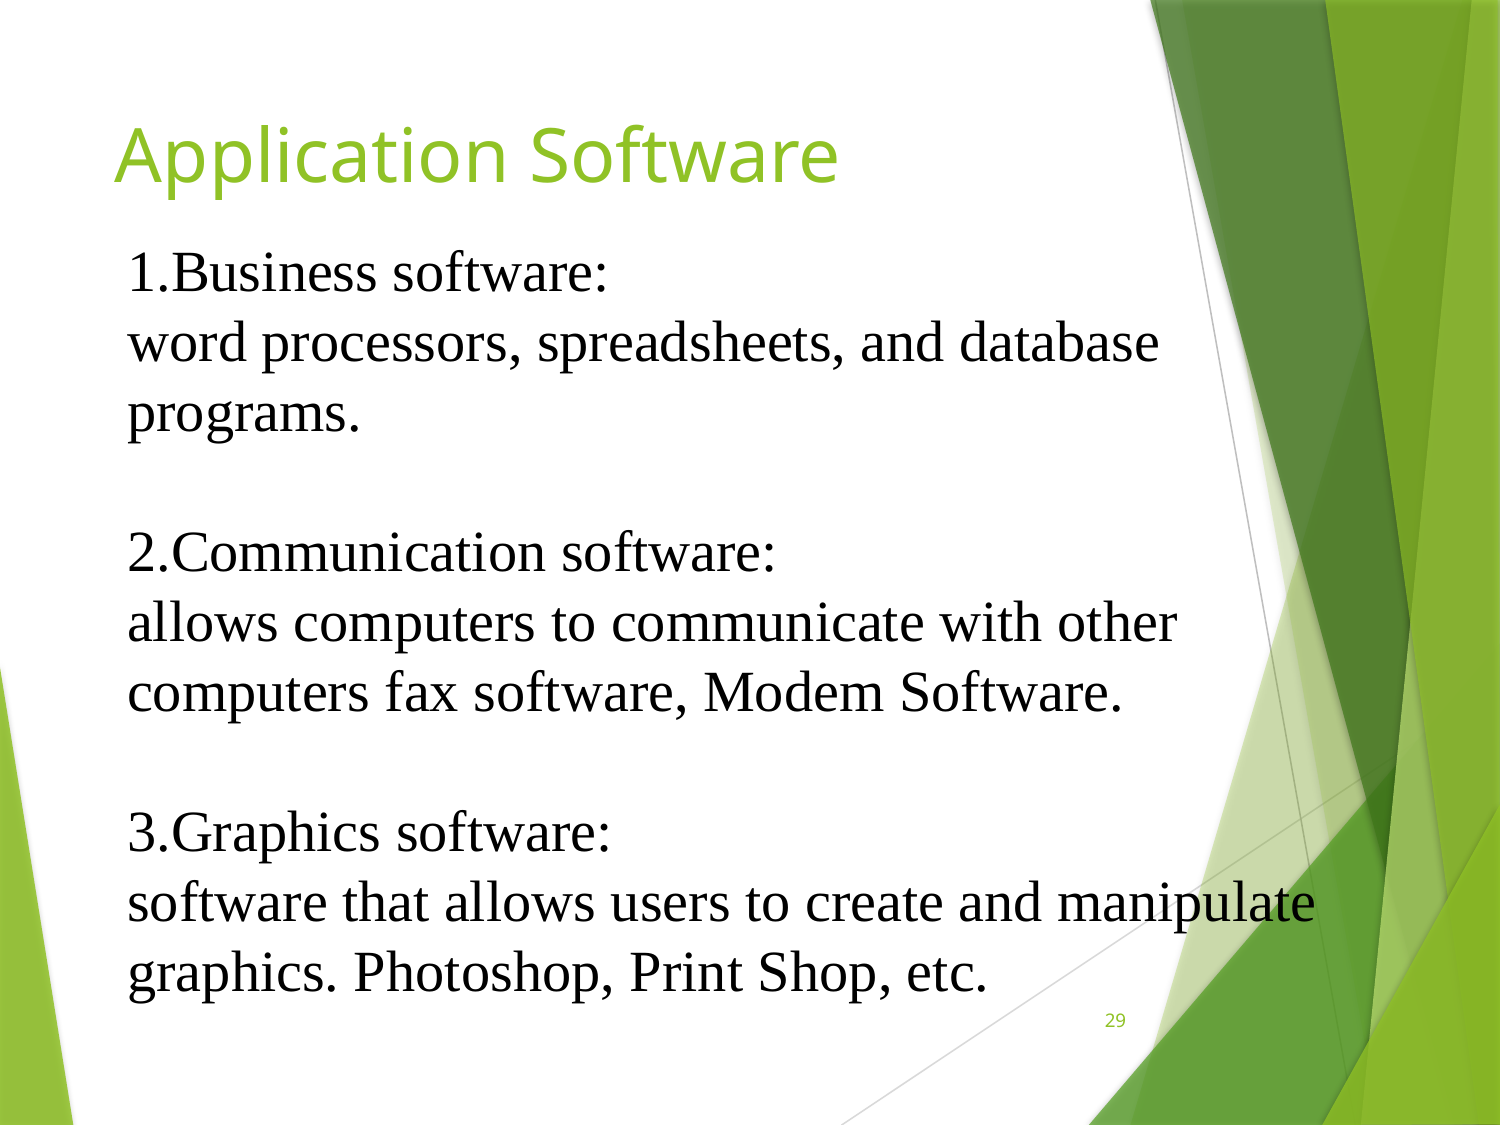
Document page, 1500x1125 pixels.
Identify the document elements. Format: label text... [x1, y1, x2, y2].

text_box 1.Business software: word processors, spreadsheets, and database programs. 2.Communication software: allows computers to communicate with other computers fax software, Modem Software. 3.Graphics software: software that allows users to create and manipulate graphics. Photoshop, Print Shop, etc. [112, 225, 1388, 1011]
slide_number 29 [1057, 991, 1142, 1051]
title Application Software [99, 99, 1142, 317]
